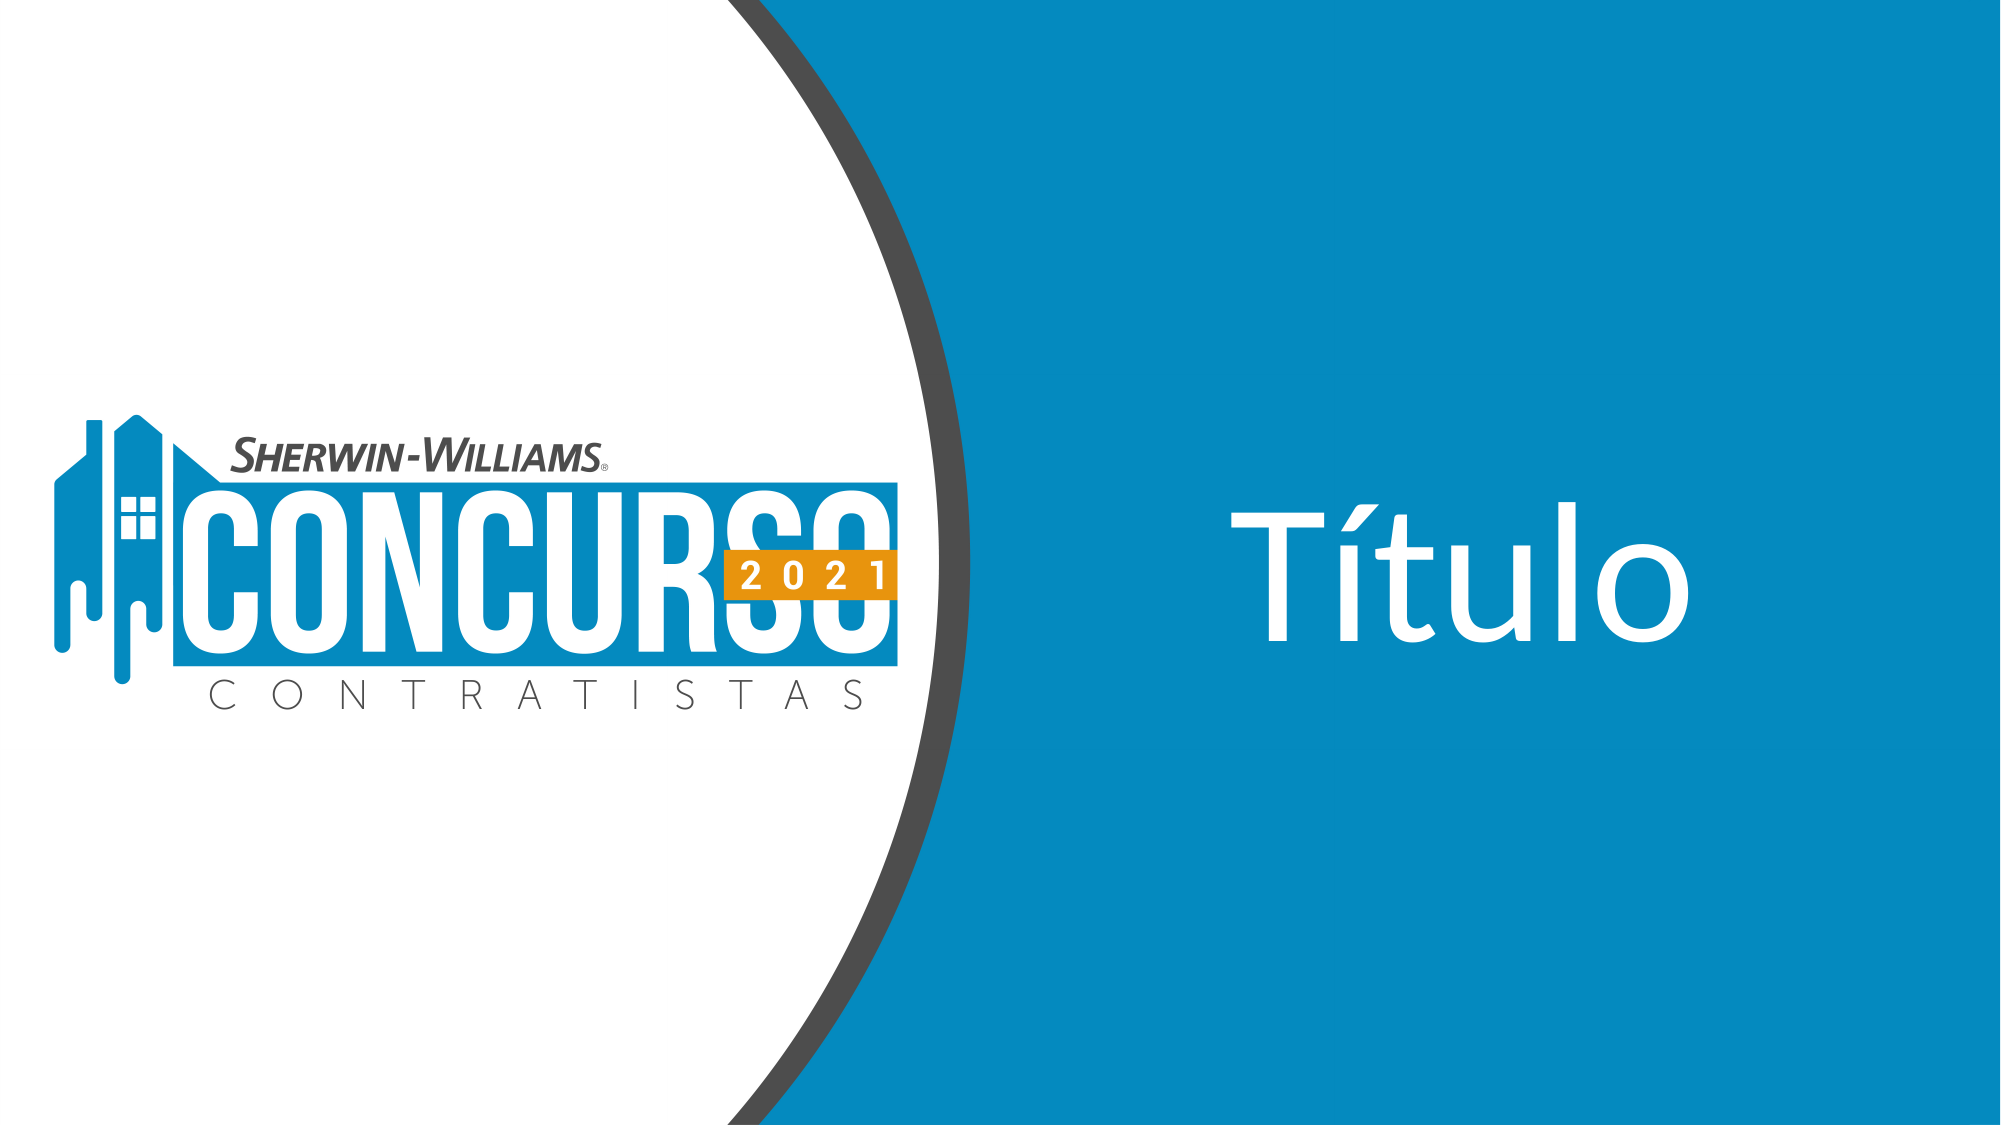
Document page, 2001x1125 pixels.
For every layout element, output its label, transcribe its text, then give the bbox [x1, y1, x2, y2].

text_box Título [1214, 433, 1712, 689]
picture [0, 0, 970, 1125]
